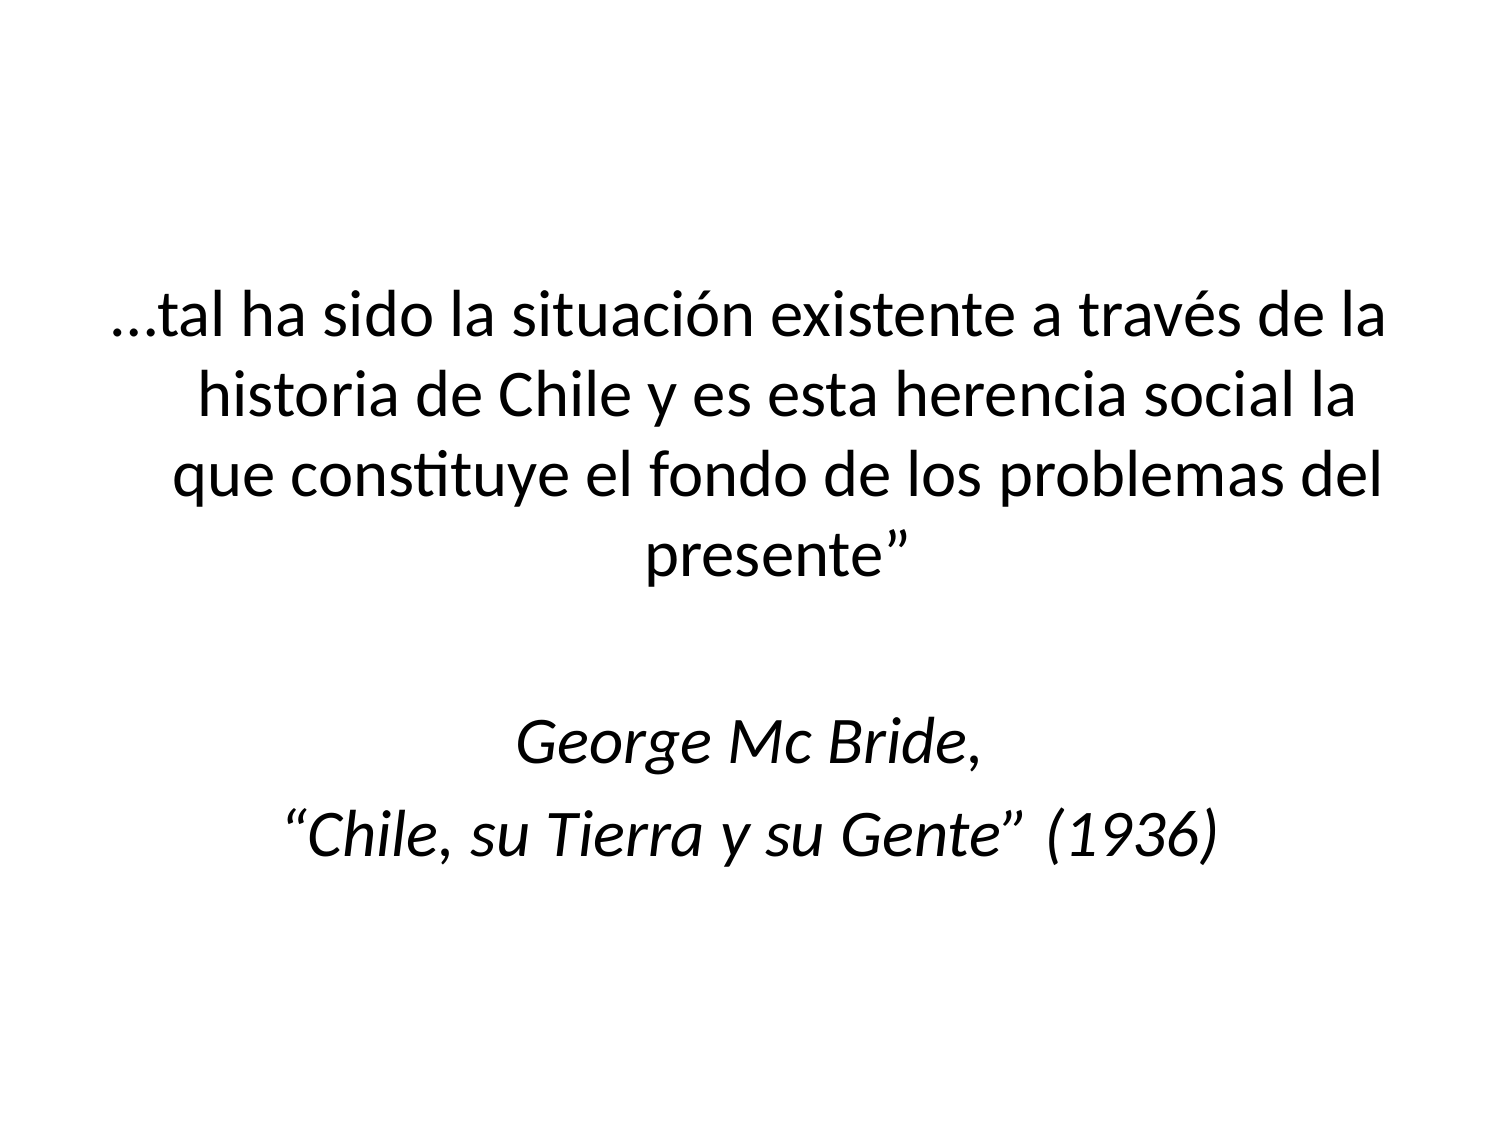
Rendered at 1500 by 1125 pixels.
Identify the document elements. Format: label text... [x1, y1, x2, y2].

list …tal ha sido la situación existente a través de la historia de Chile y es esta herencia social la que constituye el fondo de los problemas del presente” George Mc Bride, “Chile, su Tierra y su Gente” (1936) [75, 262, 1425, 1005]
